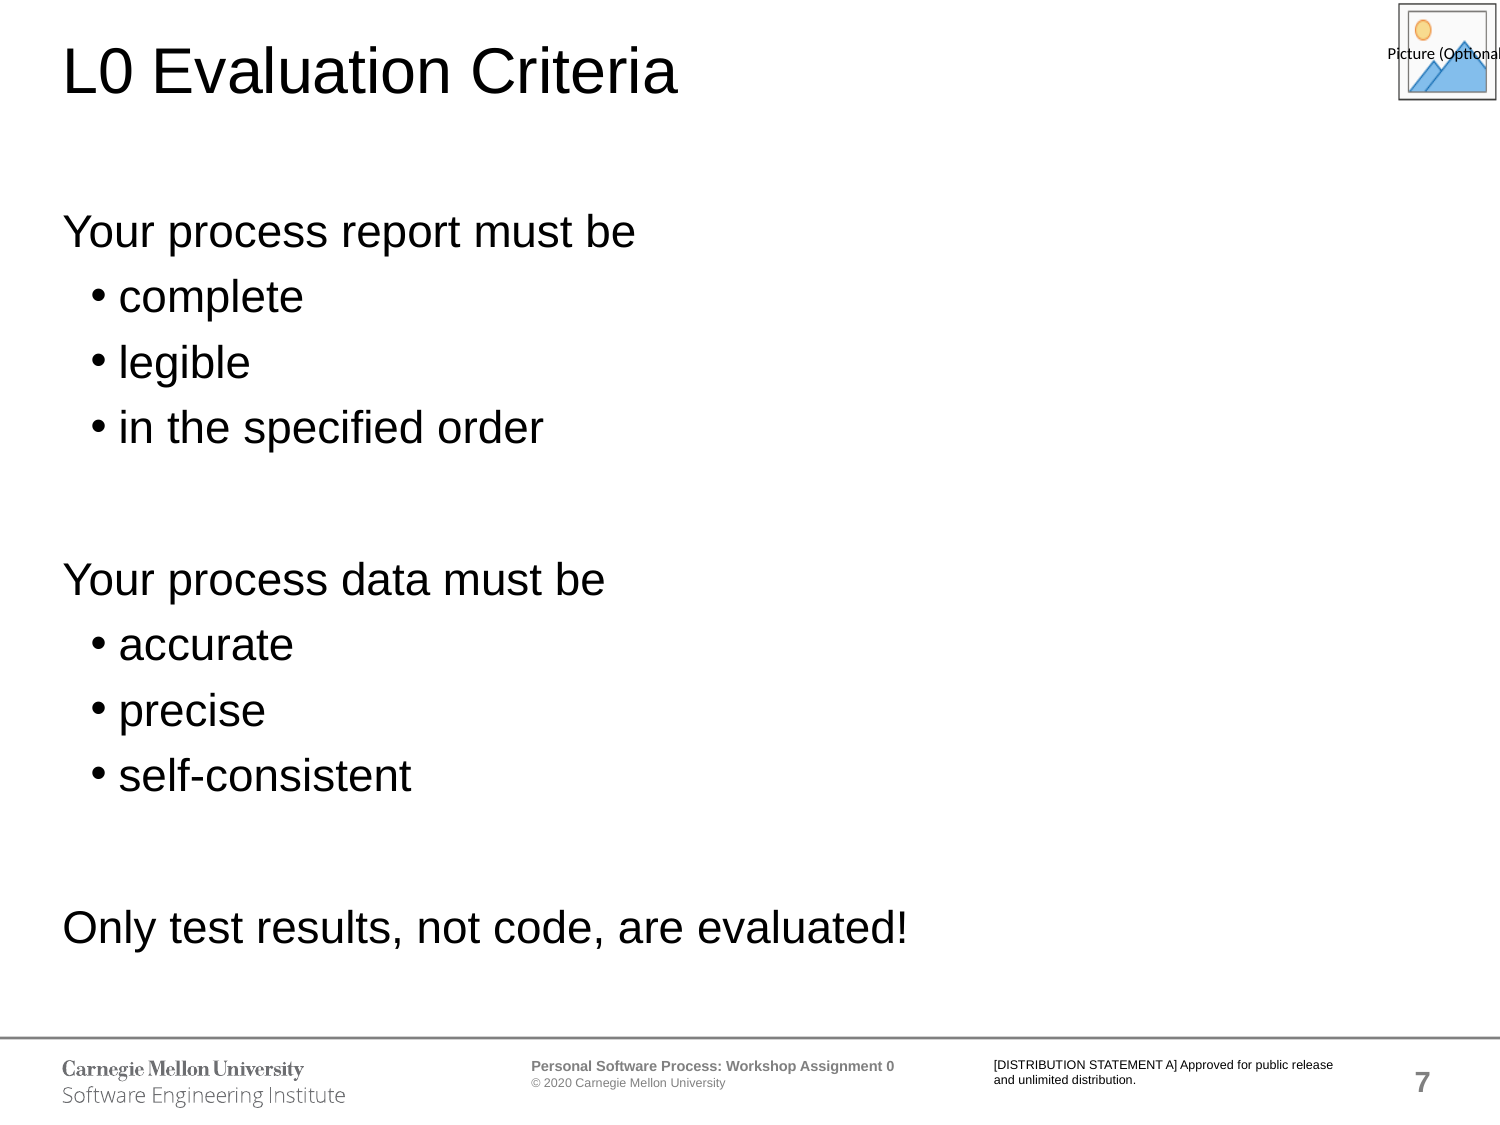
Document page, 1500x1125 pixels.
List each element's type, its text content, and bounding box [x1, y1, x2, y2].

list Your process report must be complete legible in the specified order Your process data must be accurate precise self-consistent Only test results, not code, are evaluated! [62, 201, 1431, 1000]
picture [1394, 0, 1500, 105]
title L0 Evaluation Criteria [62, 37, 1338, 182]
